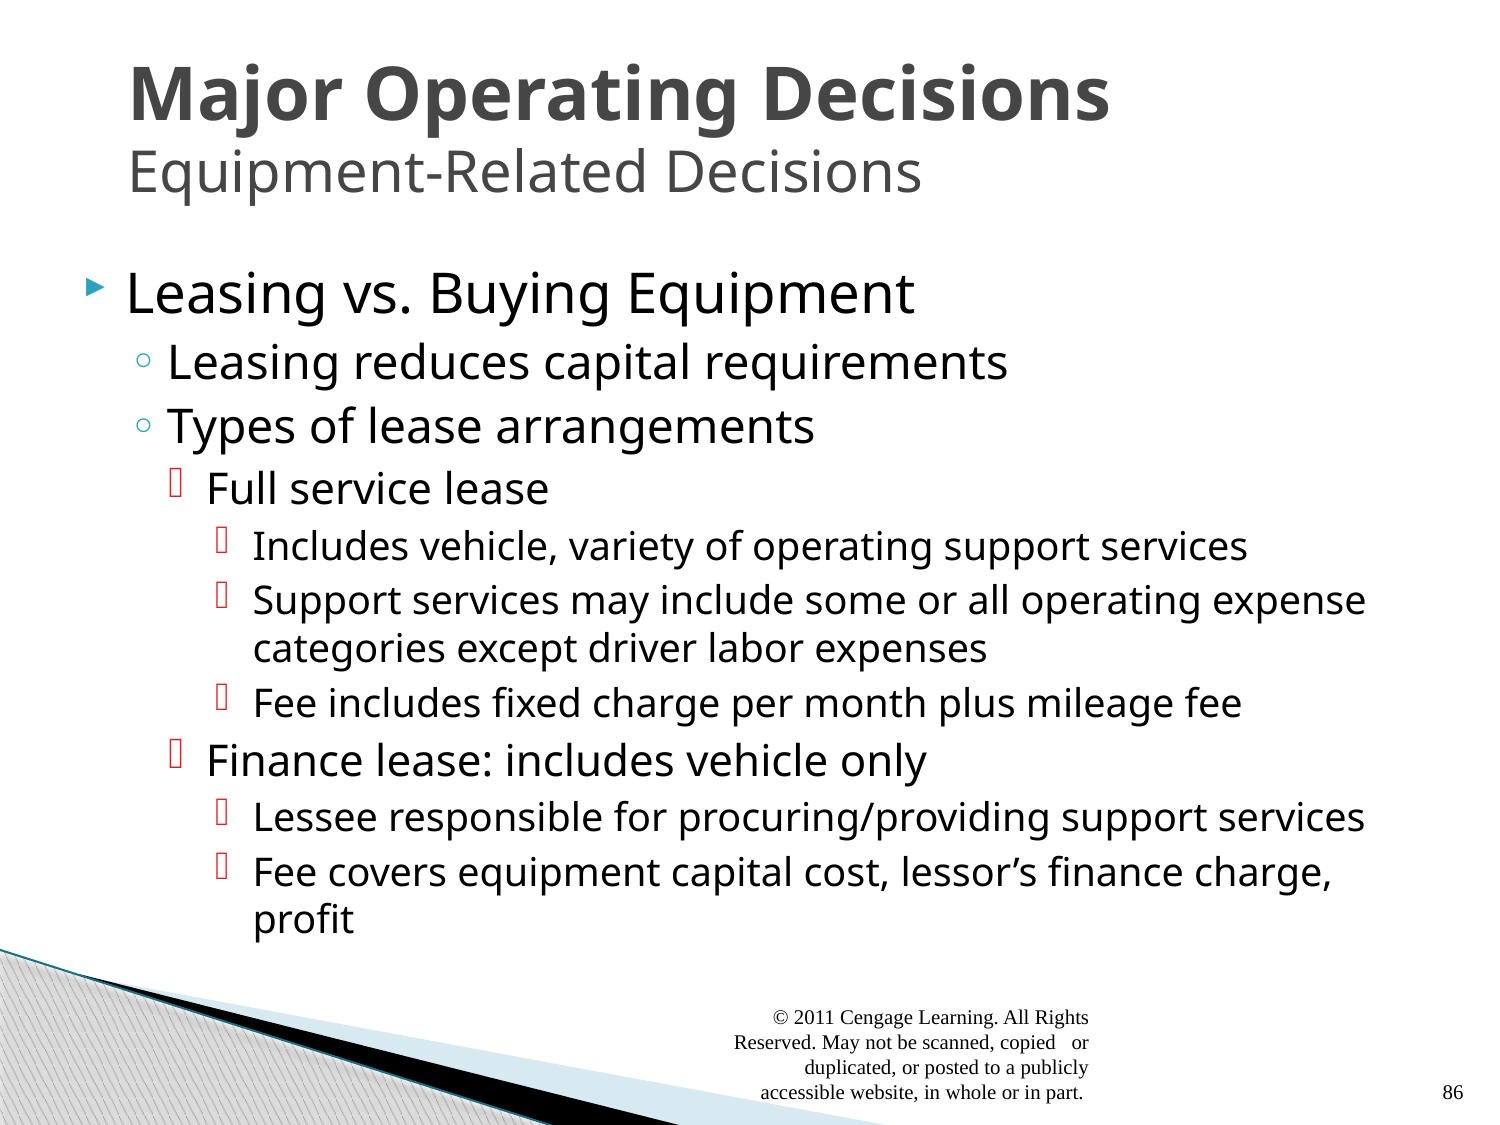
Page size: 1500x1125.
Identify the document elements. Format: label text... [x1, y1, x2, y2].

list Leasing vs. Buying Equipment Leasing reduces capital requirements Types of lease arrangements Full service lease Includes vehicle, variety of operating support services Support services may include some or all operating expense categories except driver labor expenses Fee includes fixed charge per month plus mileage fee Finance lease: includes vehicle only Lessee responsible for procuring/providing support services Fee covers equipment capital cost, lessor’s finance charge, profit [49, 249, 1438, 1001]
title Major Operating Decisions Equipment-Related Decisions [112, 37, 1388, 213]
footer © 2011 Cengage Learning. All Rights Reserved. May not be scanned, copied or duplicated, or posted to a publicly accessible website, in whole or in part. [718, 1051, 1105, 1112]
slide_number 86 [1418, 1051, 1479, 1112]
